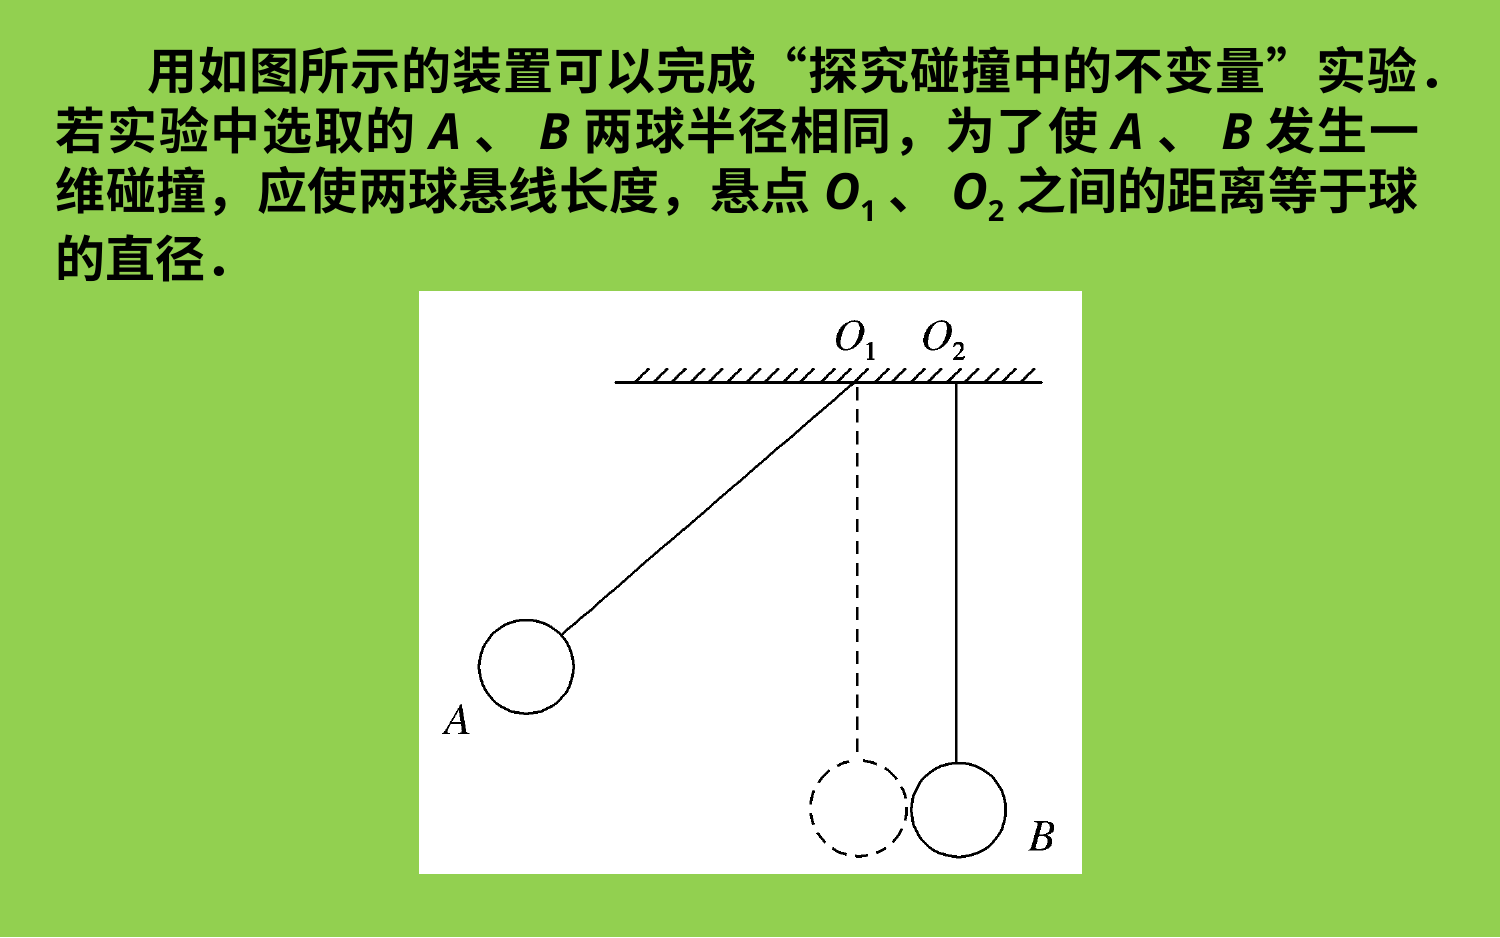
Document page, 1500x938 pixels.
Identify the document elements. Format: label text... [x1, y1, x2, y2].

text_box 用如图所示的装置可以完成“探究碰撞中的不变量”实验．若实验中选取的A、B两球半径相同，为了使A、B发生一维碰撞，应使两球悬线长度，悬点O1、O2之间的距离等于球的直径． [41, 31, 1434, 295]
picture [418, 291, 1082, 874]
